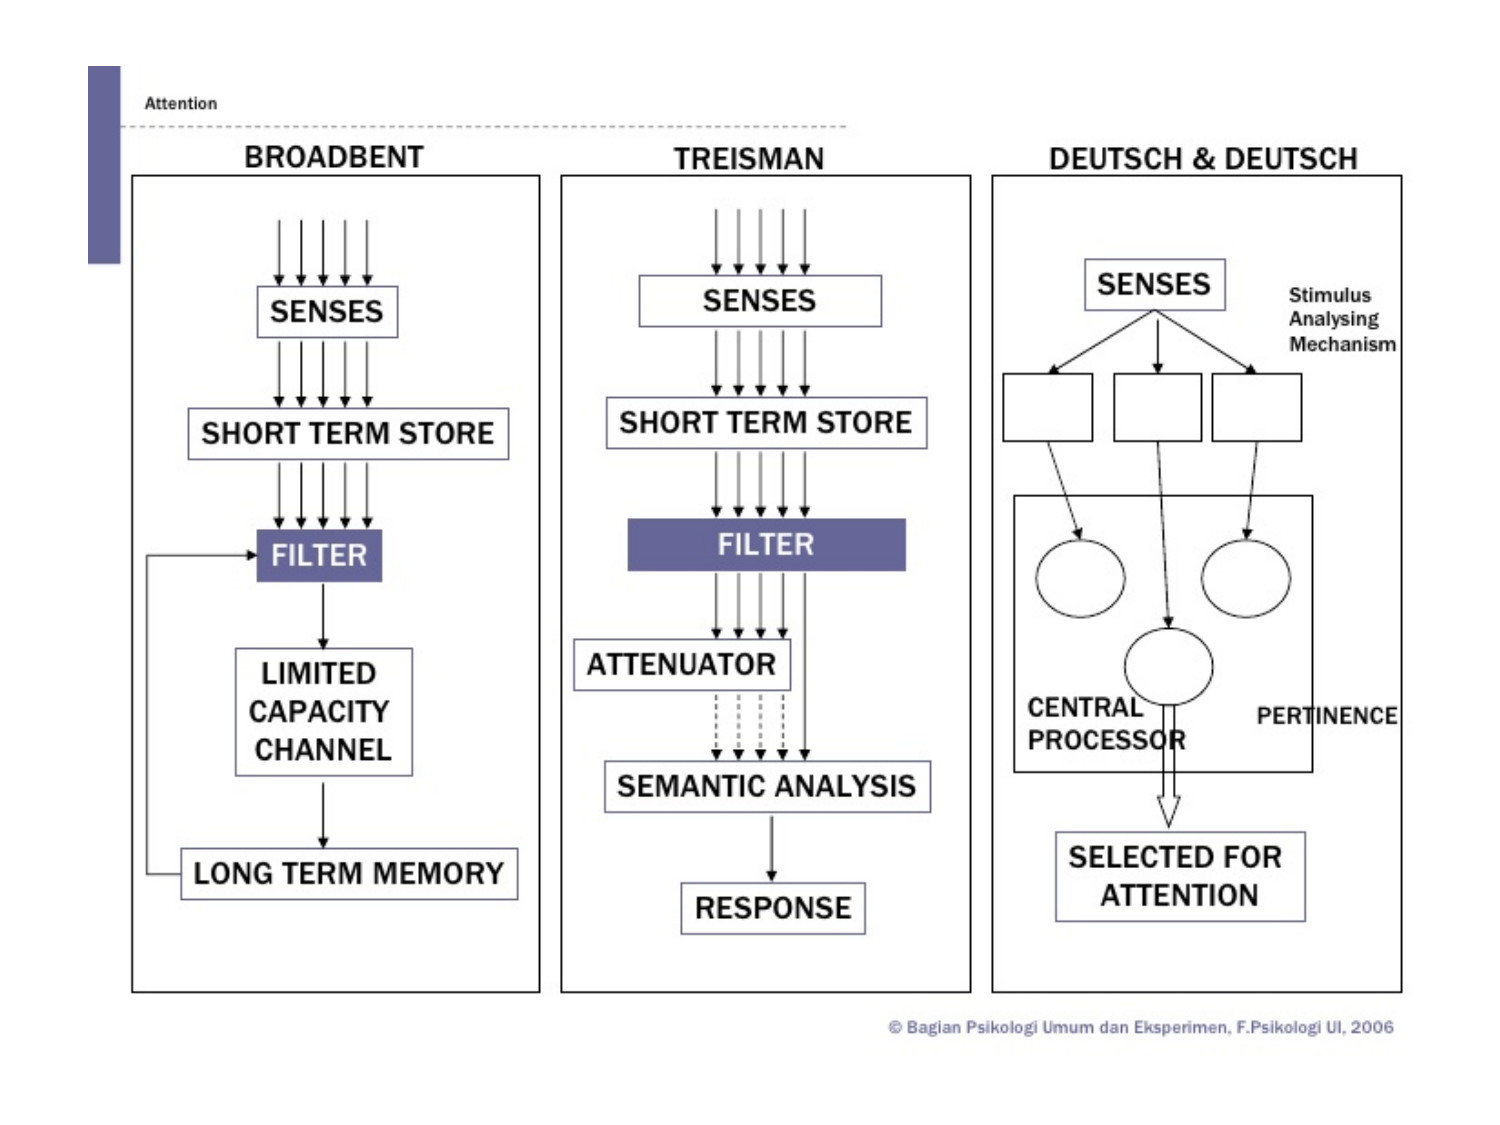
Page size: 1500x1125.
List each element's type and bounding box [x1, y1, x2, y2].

picture [88, 66, 1412, 1059]
